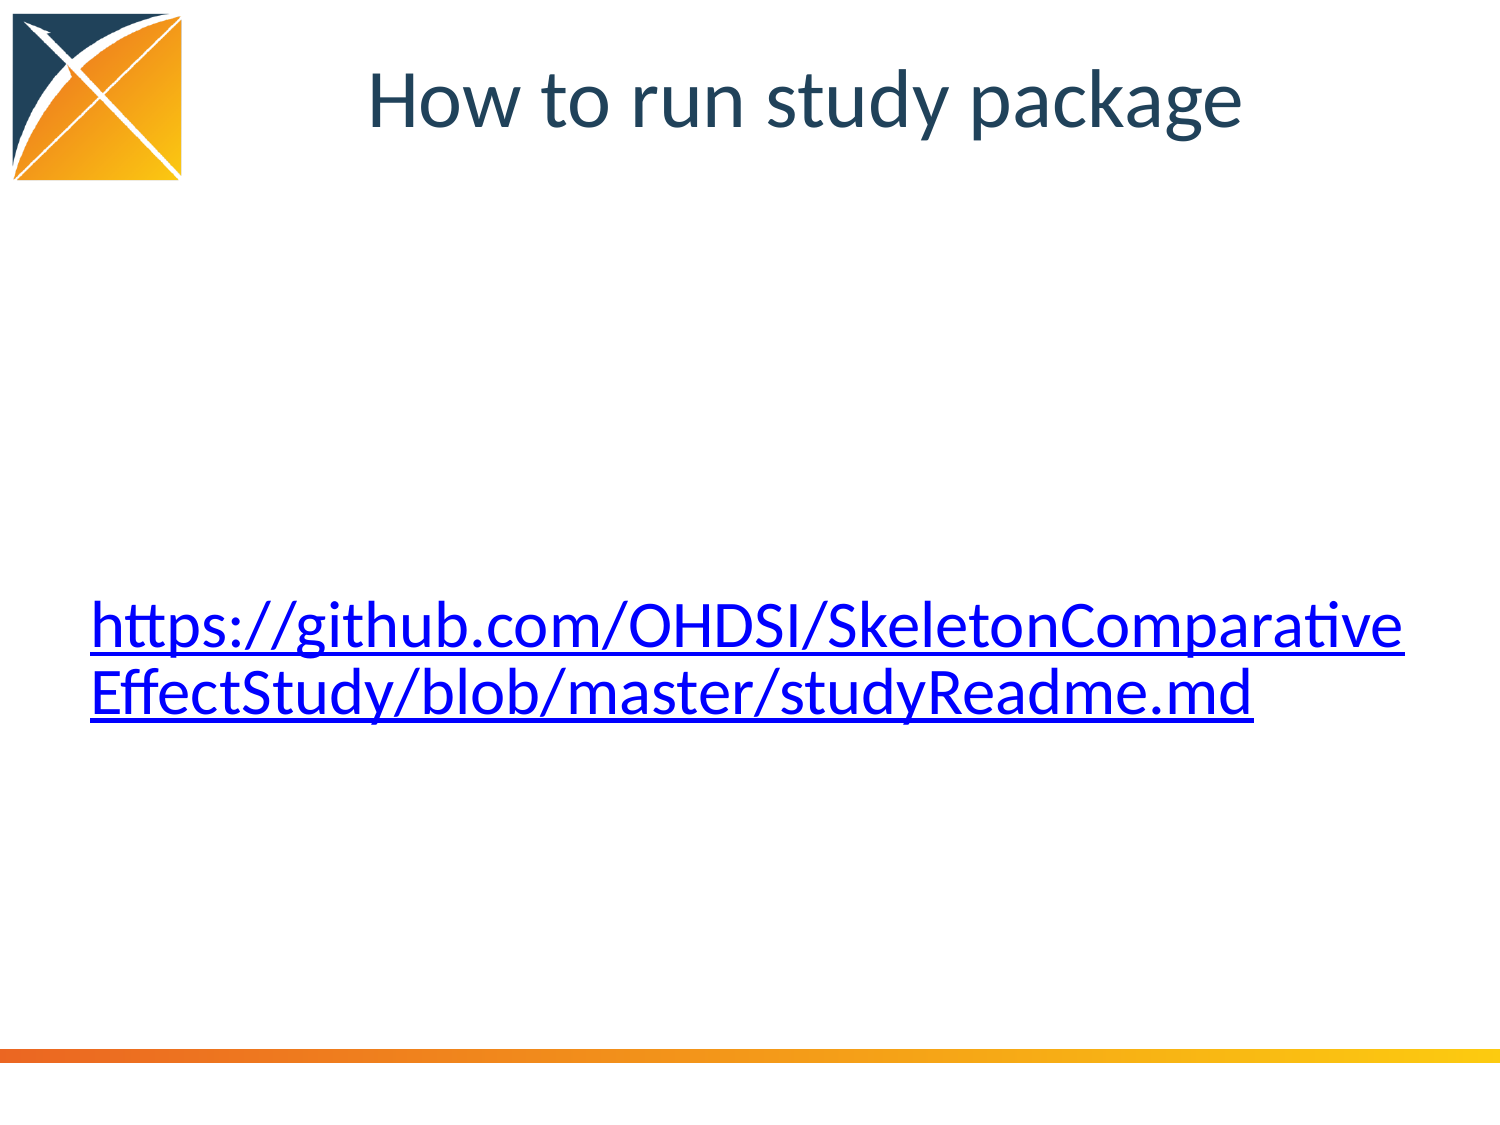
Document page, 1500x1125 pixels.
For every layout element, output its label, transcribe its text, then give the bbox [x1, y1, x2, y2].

title How to run study package [187, 24, 1425, 163]
list https://github.com/OHDSI/SkeletonComparativeEffectStudy/blob/master/studyReadme.md [75, 200, 1425, 1005]
picture [0, 0, 206, 200]
